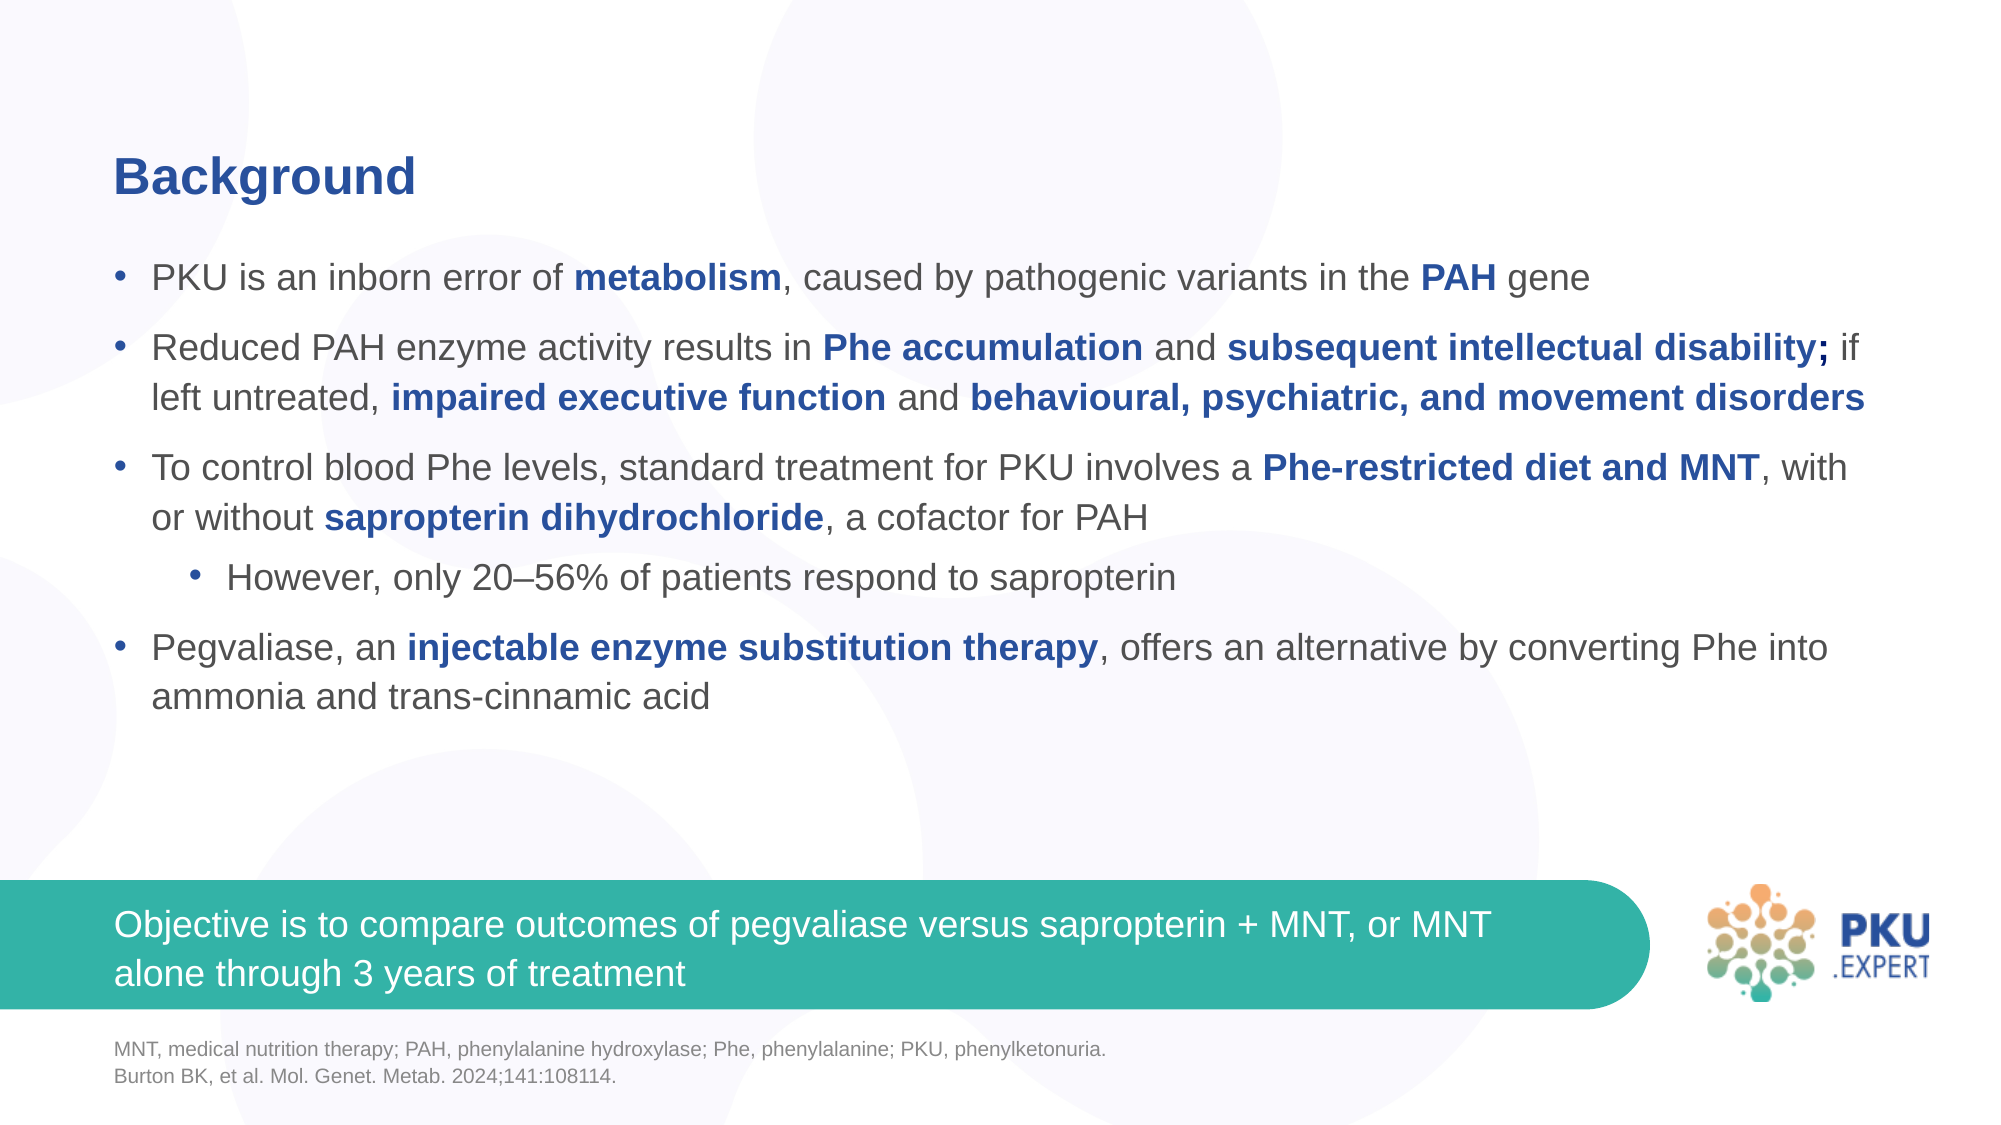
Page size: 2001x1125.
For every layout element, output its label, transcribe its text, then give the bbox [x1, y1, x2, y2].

list MNT, medical nutrition therapy; PAH, phenylalanine hydroxylase; Phe, phenylalanine; PKU, phenylketonuria. Burton BK, et al. Mol. Genet. Metab. 2024;141:108114. [113, 1028, 1694, 1089]
title Background [113, 58, 1886, 205]
list PKU is an inborn error of metabolism, caused by pathogenic variants in the PAH gene Reduced PAH enzyme activity results in Phe accumulation and subsequent intellectual disability; if left untreated, impaired executive function and behavioural, psychiatric, and movement disorders To control blood Phe levels, standard treatment for PKU involves a Phe-restricted diet and MNT, with or without sapropterin dihydrochloride, a cofactor for PAH However, only 20–56% of patients respond to sapropterin Pegvaliase, an injectable enzyme substitution therapy, offers an alternative by converting Phe into ammonia and trans-cinnamic acid [113, 248, 1886, 881]
picture [0, 0, 2001, 1125]
list Objective is to compare outcomes of pegvaliase versus sapropterin + MNT, or MNT alone through 3 years of treatment [113, 881, 1588, 1010]
